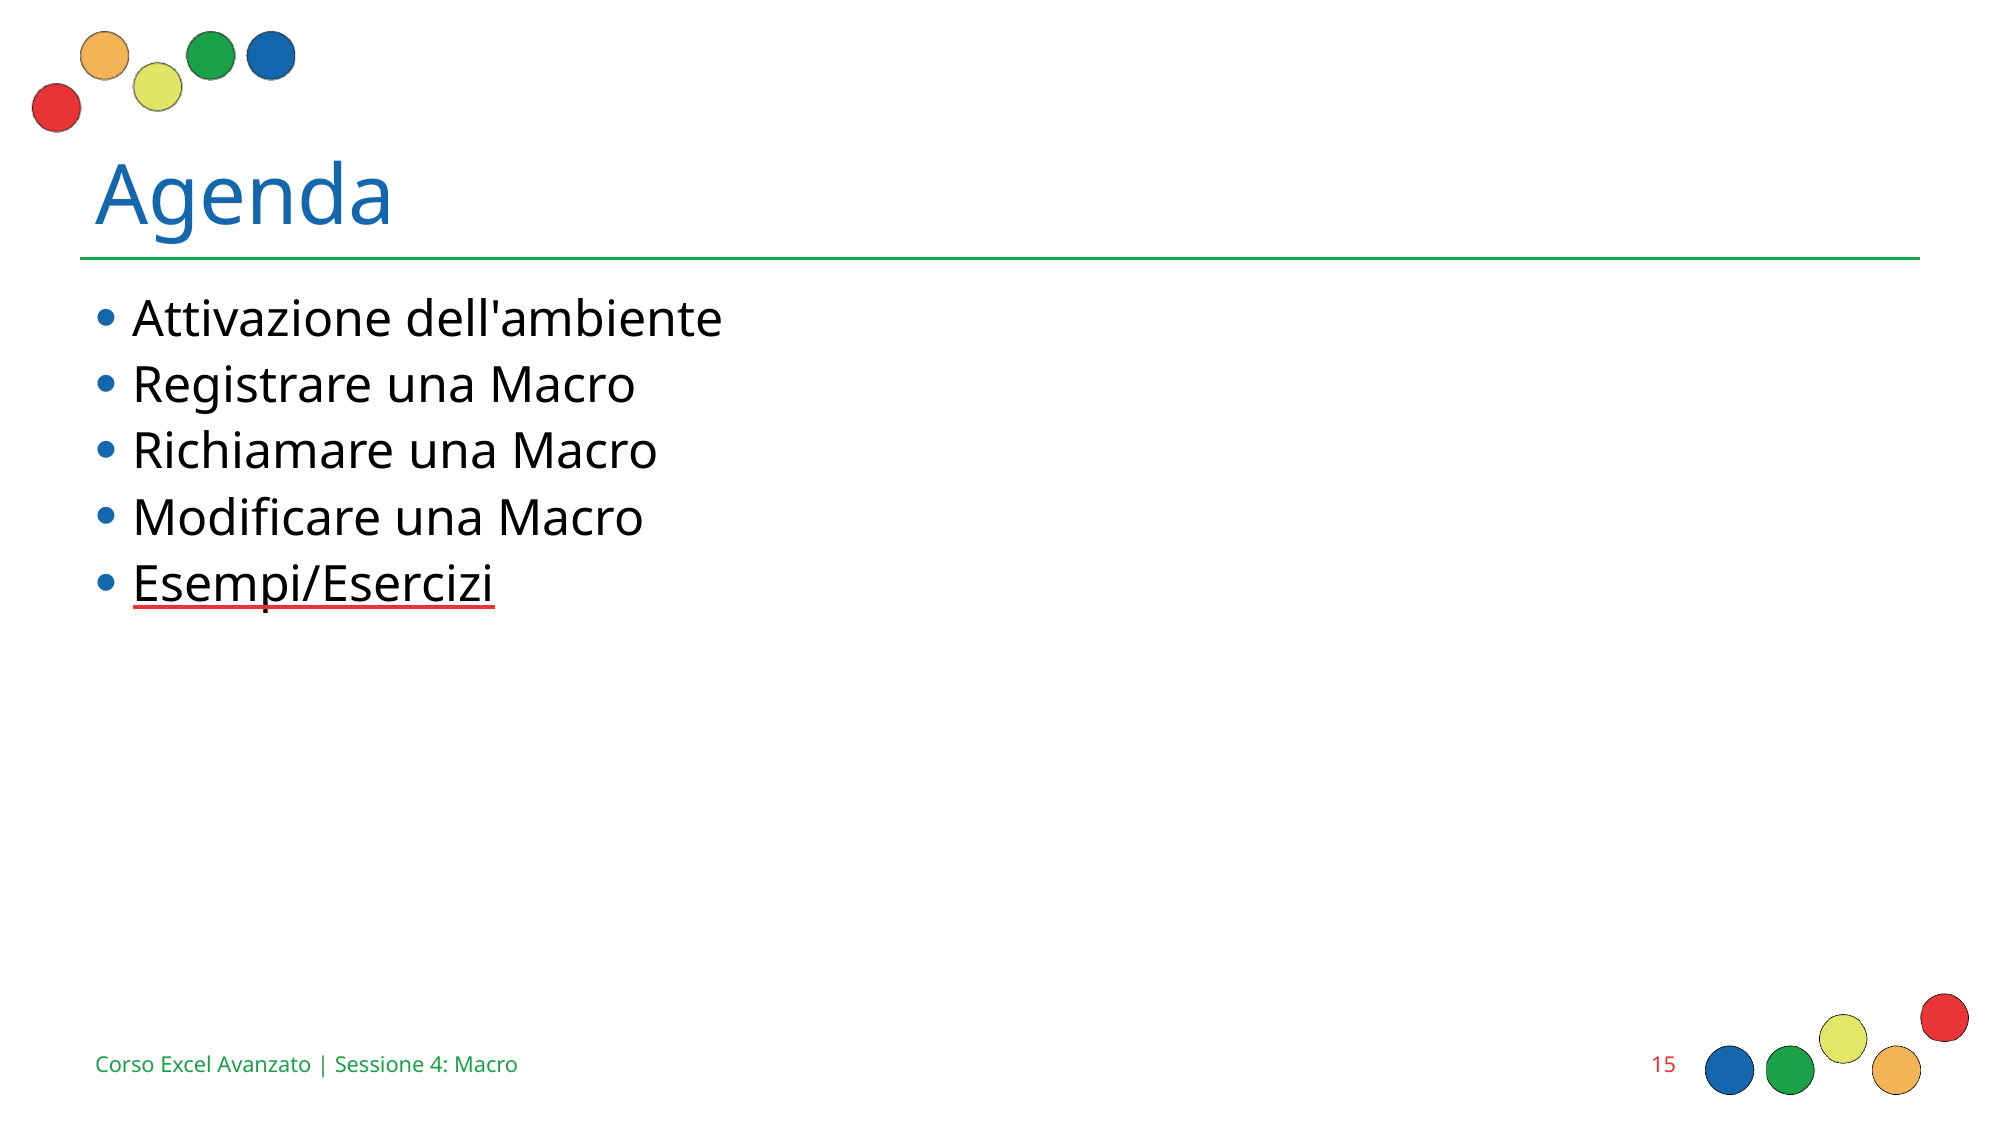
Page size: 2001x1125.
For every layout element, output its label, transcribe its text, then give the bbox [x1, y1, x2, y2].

picture [29, 30, 295, 135]
picture [1704, 990, 1971, 1096]
list Attivazione dell'ambiente Registrare una Macro Richiamare una Macro Modificare una Macro Esempi/Esercizi [80, 278, 1920, 1011]
footer Corso Excel Avanzato | Sessione 4: Macro [80, 1035, 1571, 1096]
title Agenda [80, 123, 1920, 259]
slide_number 15 [1583, 1035, 1692, 1096]
